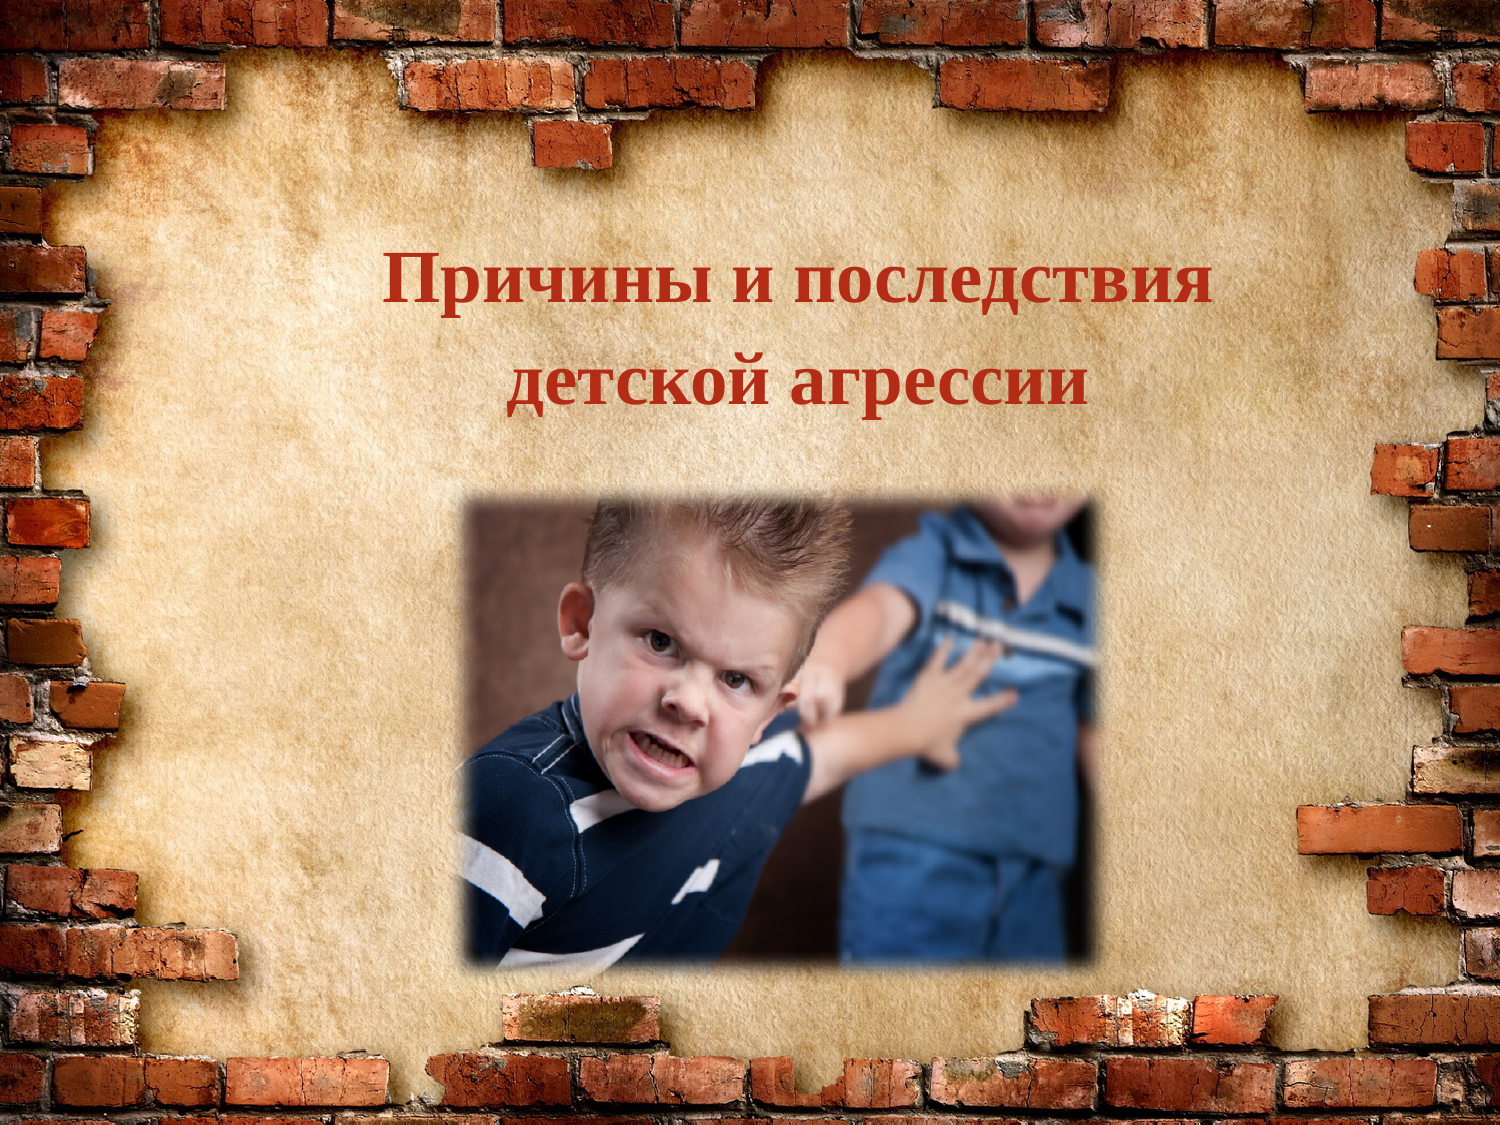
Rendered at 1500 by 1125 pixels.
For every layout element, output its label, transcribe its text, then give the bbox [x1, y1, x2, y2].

picture [0, 0, 1500, 1125]
subtitle Причины и последствия детской агрессии [230, 219, 1367, 502]
